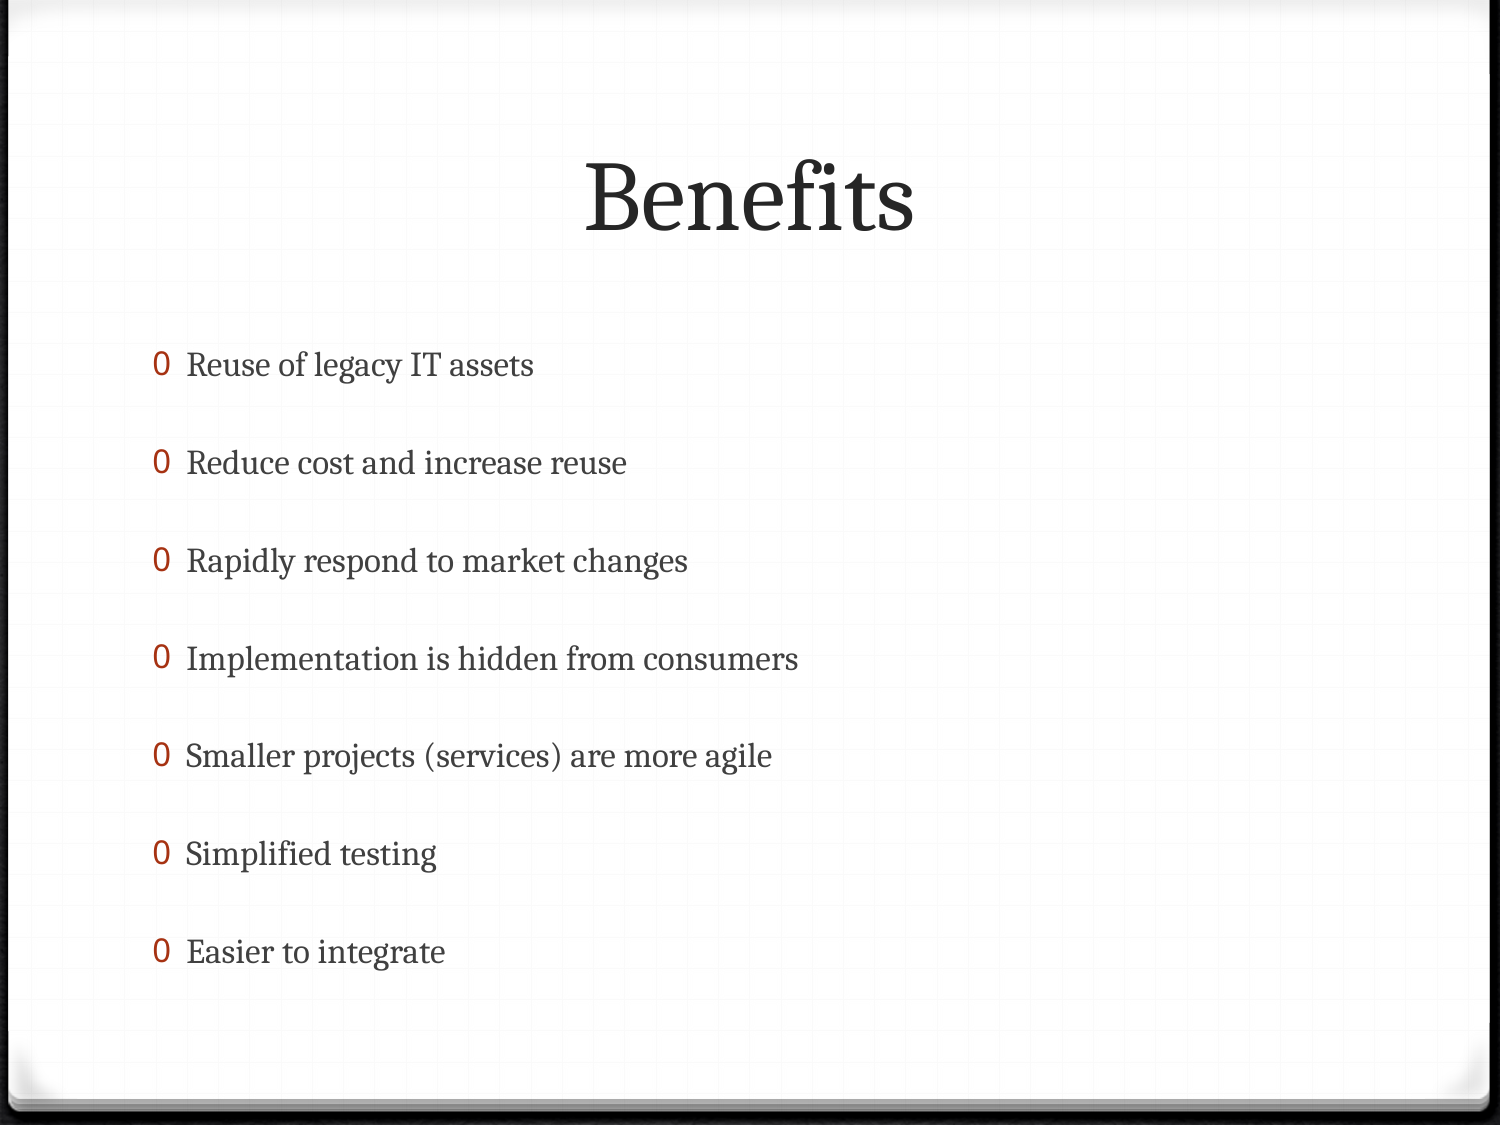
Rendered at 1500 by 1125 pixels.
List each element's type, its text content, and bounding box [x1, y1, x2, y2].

title Benefits [90, 71, 1410, 309]
picture [0, 0, 1500, 1125]
list Reuse of legacy IT assets Reduce cost and increase reuse Rapidly respond to market changes Implementation is hidden from consumers Smaller projects (services) are more agile Simplified testing Easier to integrate [137, 334, 1363, 983]
